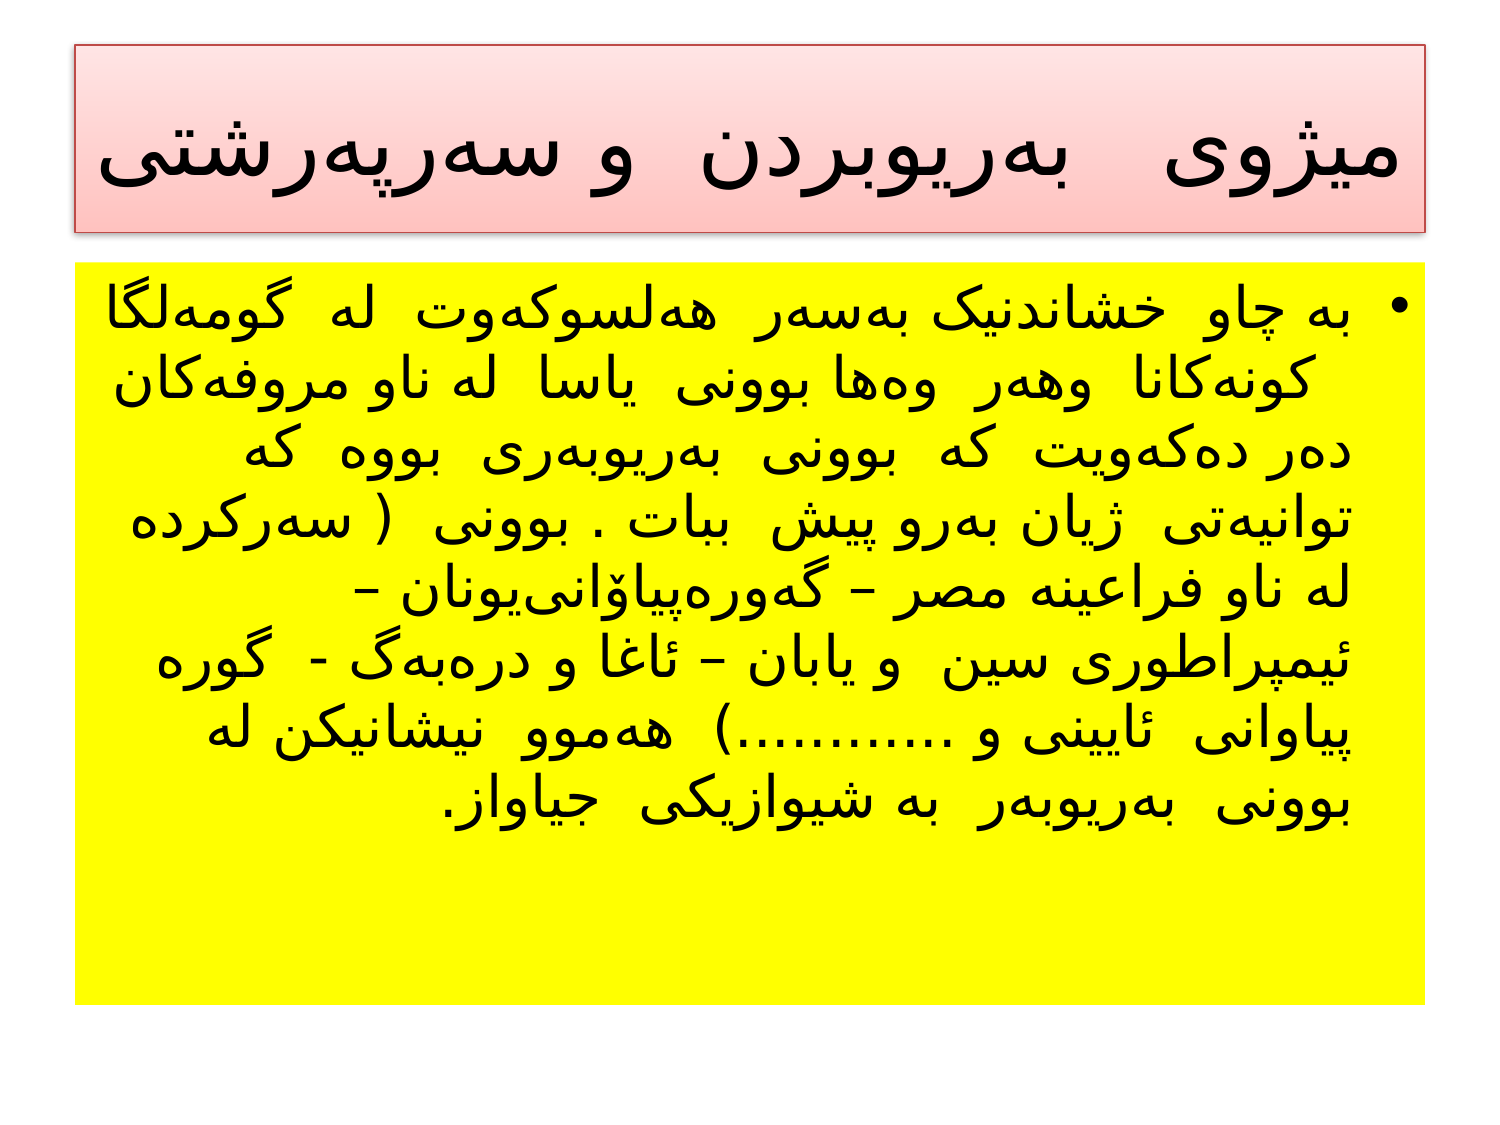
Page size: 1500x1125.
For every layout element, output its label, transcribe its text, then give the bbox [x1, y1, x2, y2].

title میژوی به‌ریوبردن و سه‌ر‌په‌رشتی [74, 44, 1426, 233]
list به چاو خشاندنیک به‌سه‌ر هه‌لسو‌که‌وت له گومه‌لگا کونه‌کانا وهه‌ر وه‌ها بوونی یاسا له ناو مروفه‌کان ده‌ر ده‌که‌ویت که بوونی به‌ریو‌به‌ری بووه که توانیه‌تی ژیان به‌رو پیش ببات . بوونی ( سه‌رکرده له ناو فراعینه مصر – گه‌وره‌پیاۆانی‌یونان – ئیمپراطوری سین و یابان – ئاغا و دره‌به‌گ - گوره پیاوانی ئایینی و ............) هه‌موو نیشانیکن له بوونی به‌ریو‌به‌ر به شیوازیکی جیاواز. [75, 262, 1425, 1005]
